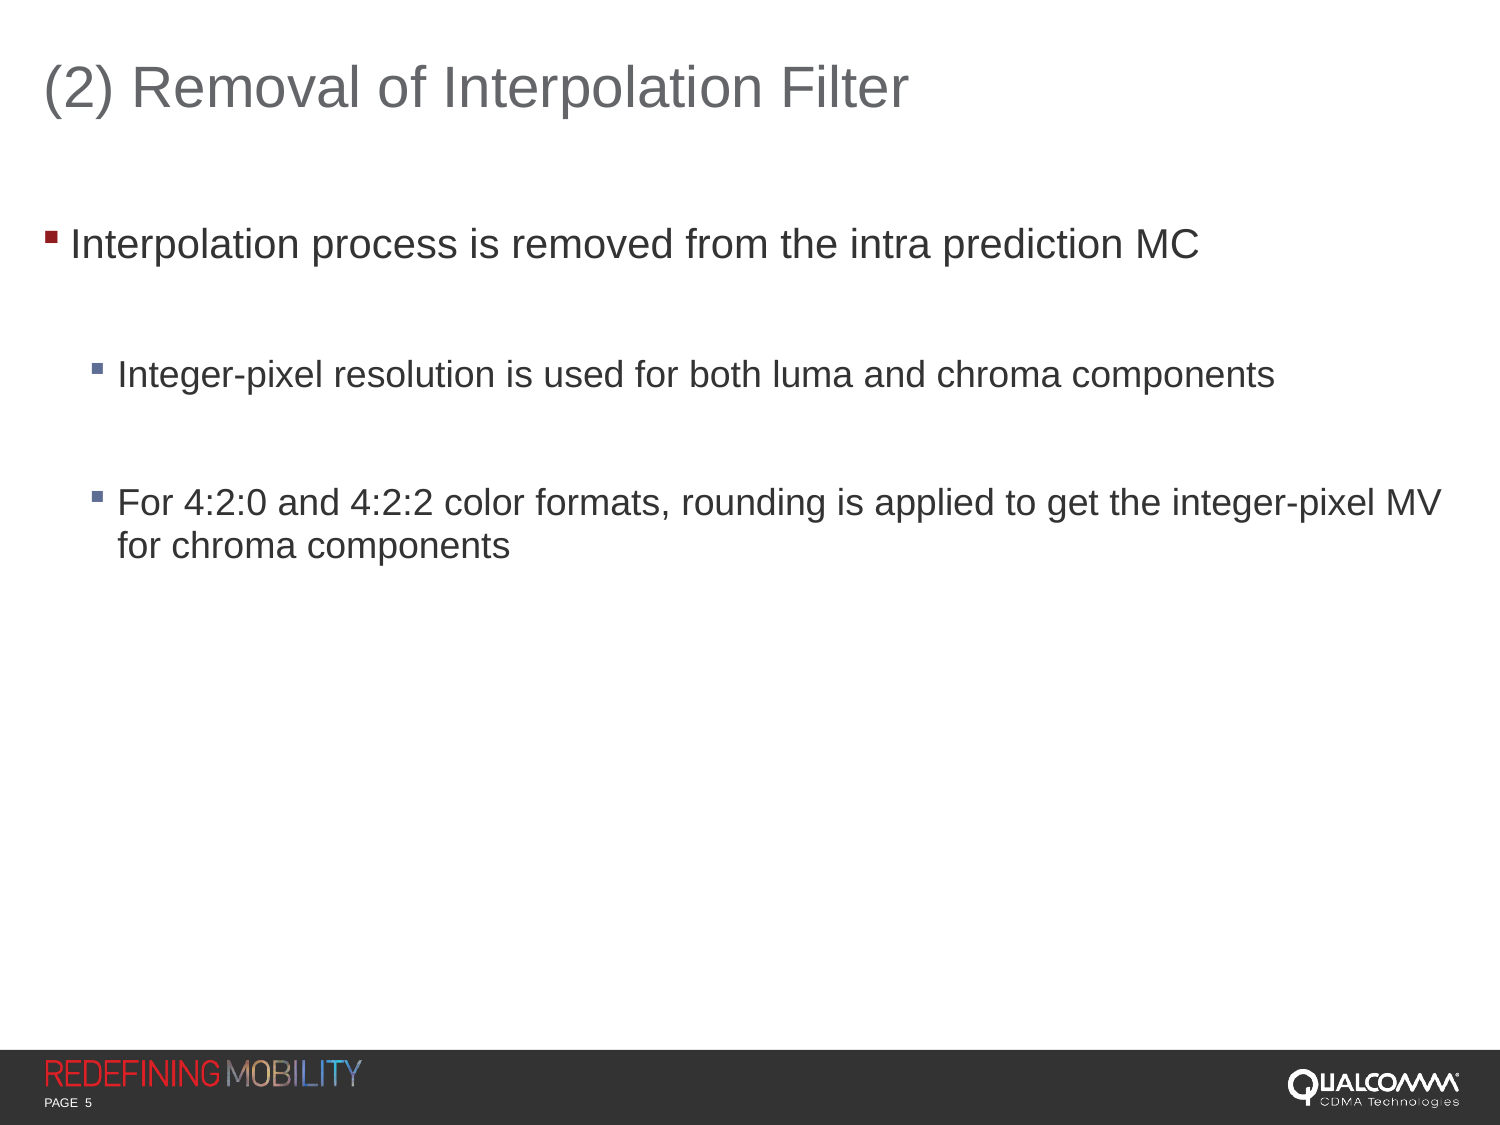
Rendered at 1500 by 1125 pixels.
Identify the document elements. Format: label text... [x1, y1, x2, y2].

list Interpolation process is removed from the intra prediction MC Integer-pixel resolution is used for both luma and chroma components For 4:2:0 and 4:2:2 color formats, rounding is applied to get the integer-pixel MV for chroma components [26, 148, 1488, 1021]
picture [30, 1048, 372, 1099]
picture [1278, 1058, 1478, 1114]
title (2) Removal of Interpolation Filter [28, 44, 1462, 138]
